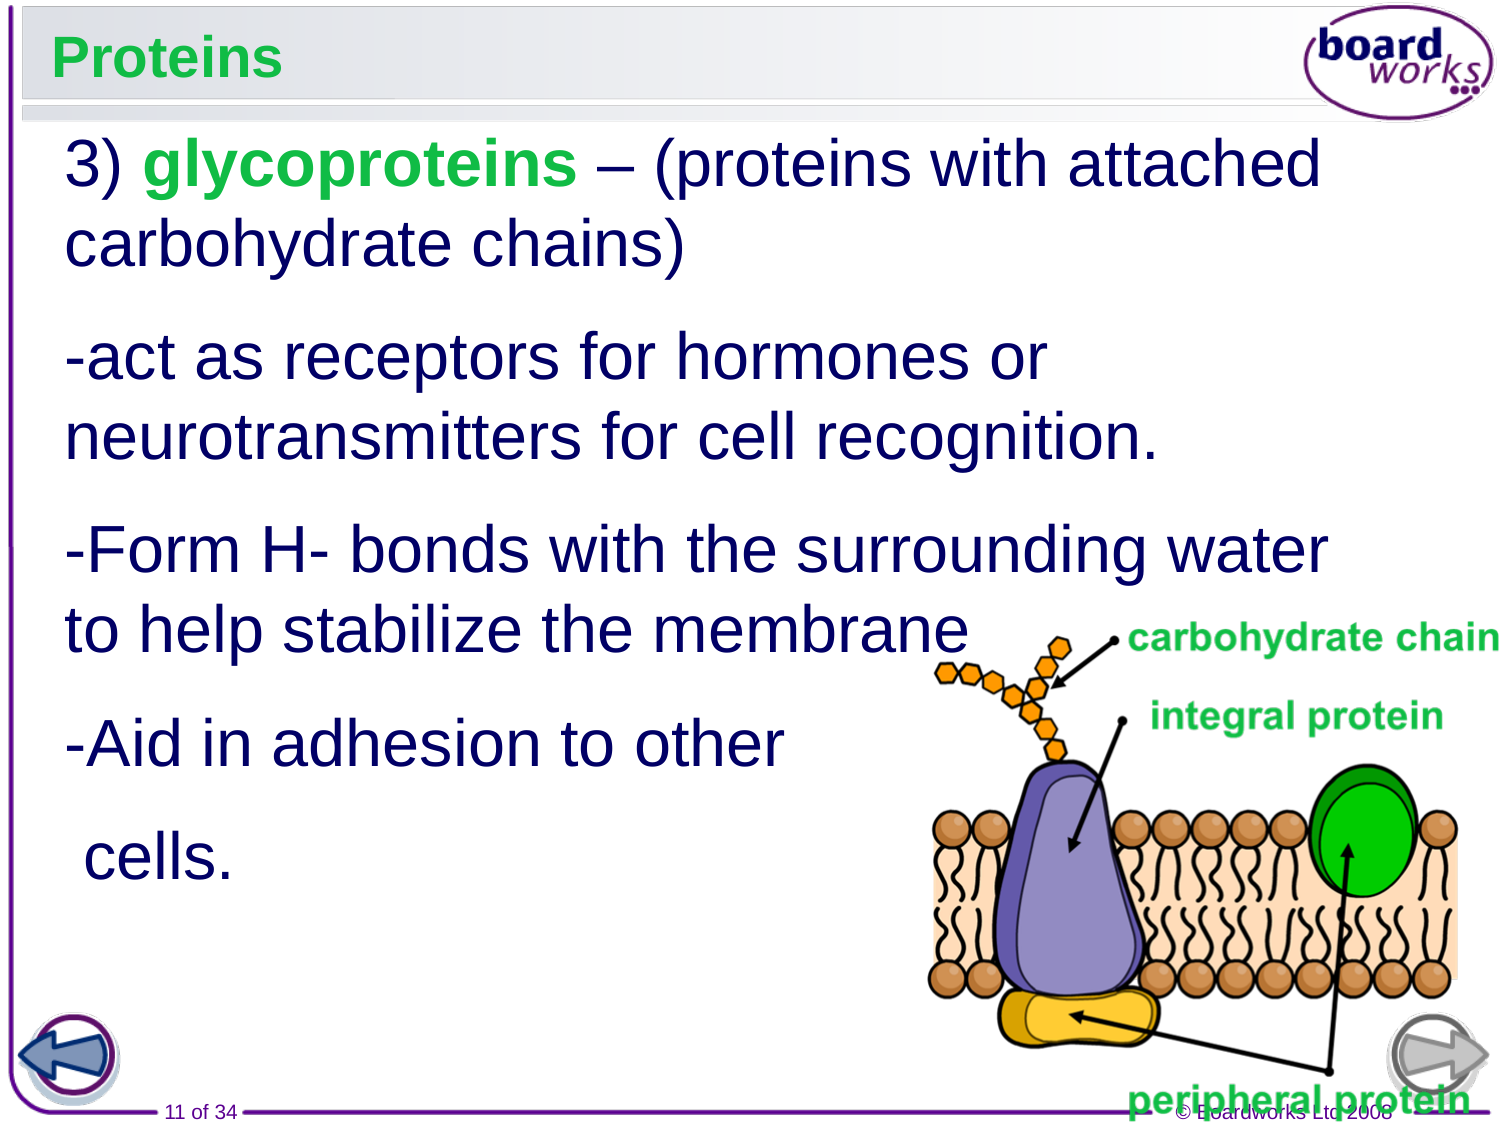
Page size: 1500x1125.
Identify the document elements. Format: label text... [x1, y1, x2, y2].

list 3) glycoproteins – (proteins with attached carbohydrate chains) -act as receptors for hormones or neurotransmitters for cell recognition. -Form H- bonds with the surrounding water to help stabilize the membrane -Aid in adhesion to other cells. [50, 112, 1400, 713]
picture [0, 0, 1500, 1125]
title Proteins [36, 8, 1225, 99]
